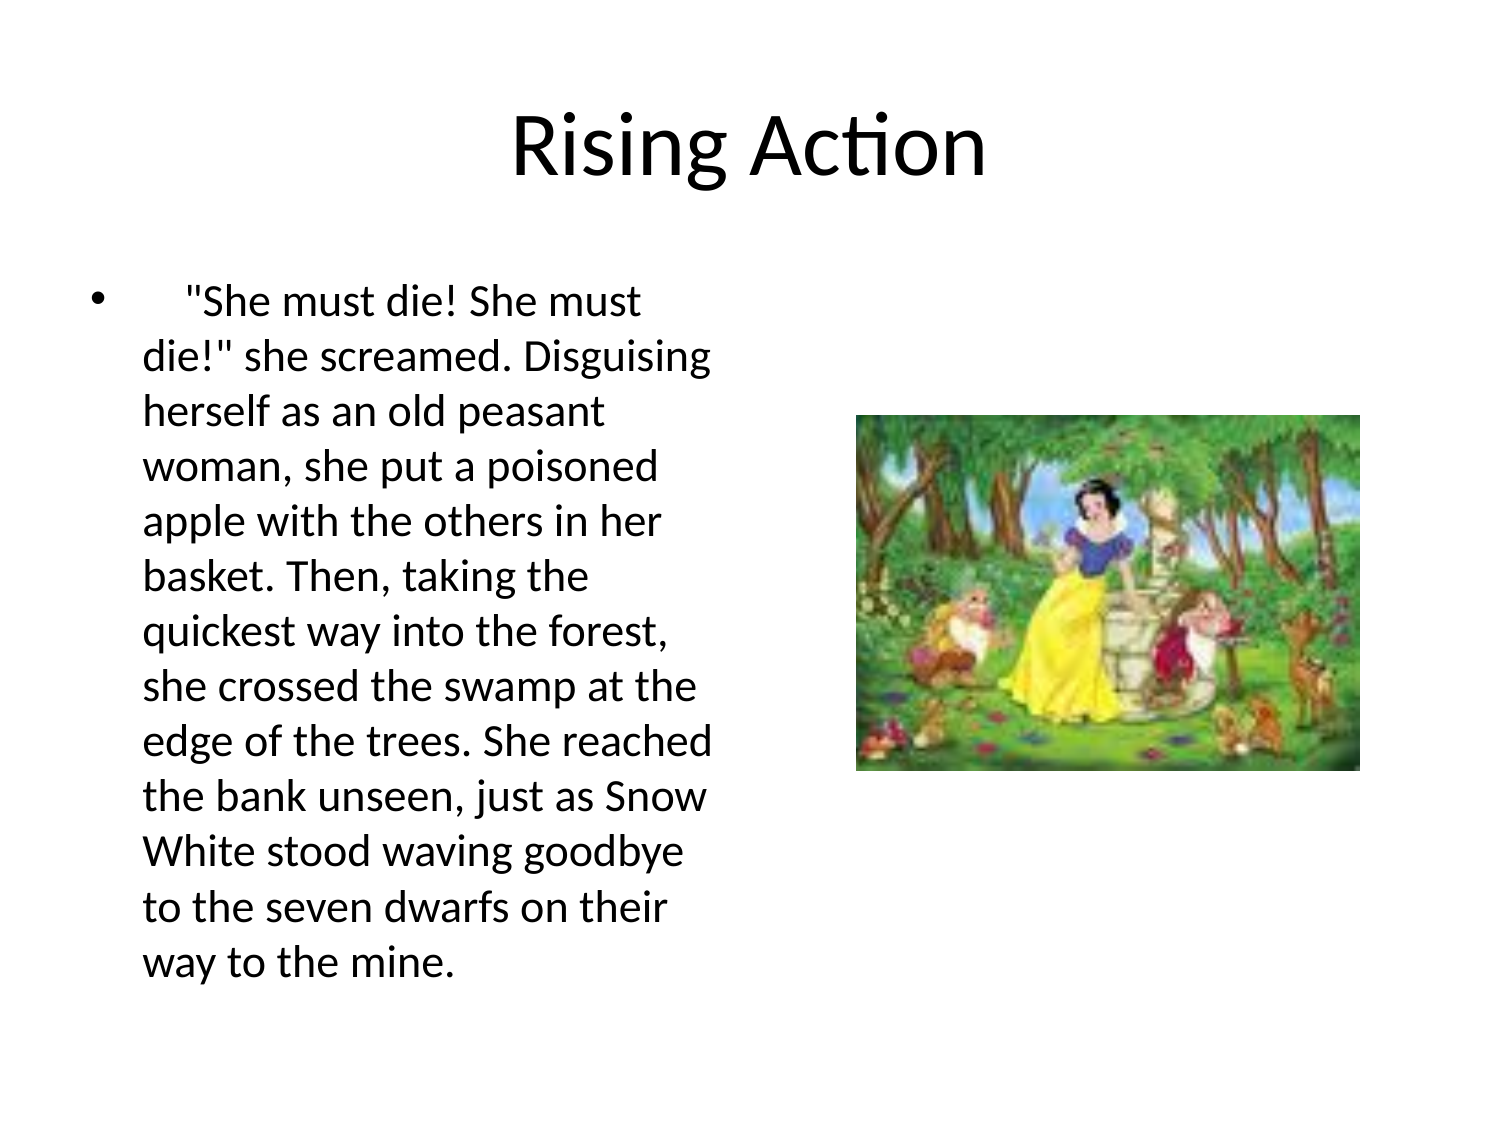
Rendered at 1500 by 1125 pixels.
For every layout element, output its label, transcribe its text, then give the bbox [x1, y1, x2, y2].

title Rising Action [75, 45, 1425, 233]
list "She must die! She must die!" she screamed. Disguising herself as an old peasant woman, she put a poisoned apple with the others in her basket. Then, taking the quickest way into the forest, she crossed the swamp at the edge of the trees. She reached the bank unseen, just as Snow White stood waving goodbye to the seven dwarfs on their way to the mine. [75, 262, 738, 1005]
picture [856, 414, 1360, 772]
